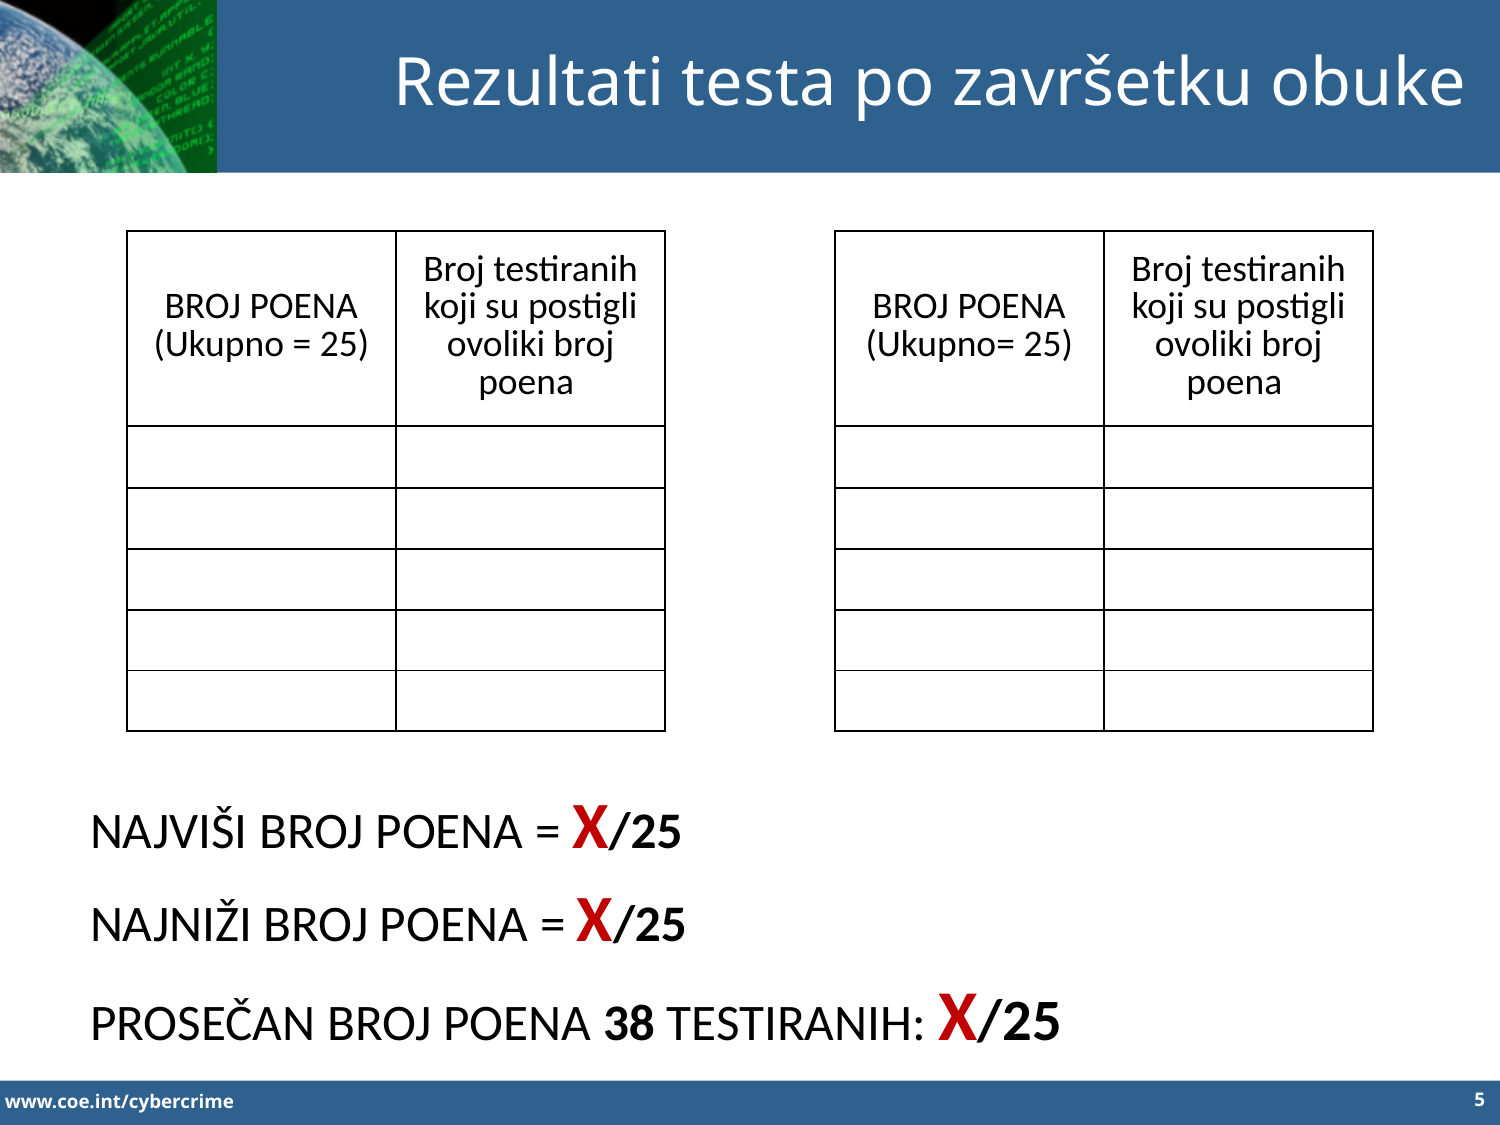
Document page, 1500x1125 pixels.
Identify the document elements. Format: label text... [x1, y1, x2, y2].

table_cell [128, 611, 395, 670]
table_cell [836, 427, 1103, 487]
table_cell [128, 671, 395, 730]
table_header Broj testiranih koji su postigli ovoliki broj poena [397, 232, 664, 425]
table_cell [397, 611, 664, 670]
table_cell [1105, 671, 1372, 730]
table_cell [128, 489, 395, 548]
text_box Rezultati testa po završetku obuke [230, 31, 1483, 126]
table_cell [836, 671, 1103, 730]
table_cell [397, 489, 664, 548]
table_cell [397, 671, 664, 730]
table_cell [1105, 489, 1372, 548]
table_cell [128, 427, 395, 487]
table_cell [1105, 550, 1372, 609]
table_cell [836, 611, 1103, 670]
table_cell [397, 427, 664, 487]
table_header BROJ POENA (Ukupno = 25) [128, 232, 395, 425]
table_header BROJ POENA (Ukupno= 25) [836, 232, 1103, 425]
picture [0, 1, 217, 173]
table_cell [1105, 427, 1372, 487]
table_header Broj testiranih koji su postigli ovoliki broj poena [1105, 232, 1372, 425]
text_box NAJVIŠI BROJ POENA = X/25 NAJNIŽI BROJ POENA = X/25 PROSEČAN BROJ POENA 38 TESTIRANIH: X/25 [74, 775, 1425, 1063]
table_cell [836, 550, 1103, 609]
table_cell [128, 550, 395, 609]
table_cell [397, 550, 664, 609]
table_cell [1105, 611, 1372, 670]
table_cell [836, 489, 1103, 548]
